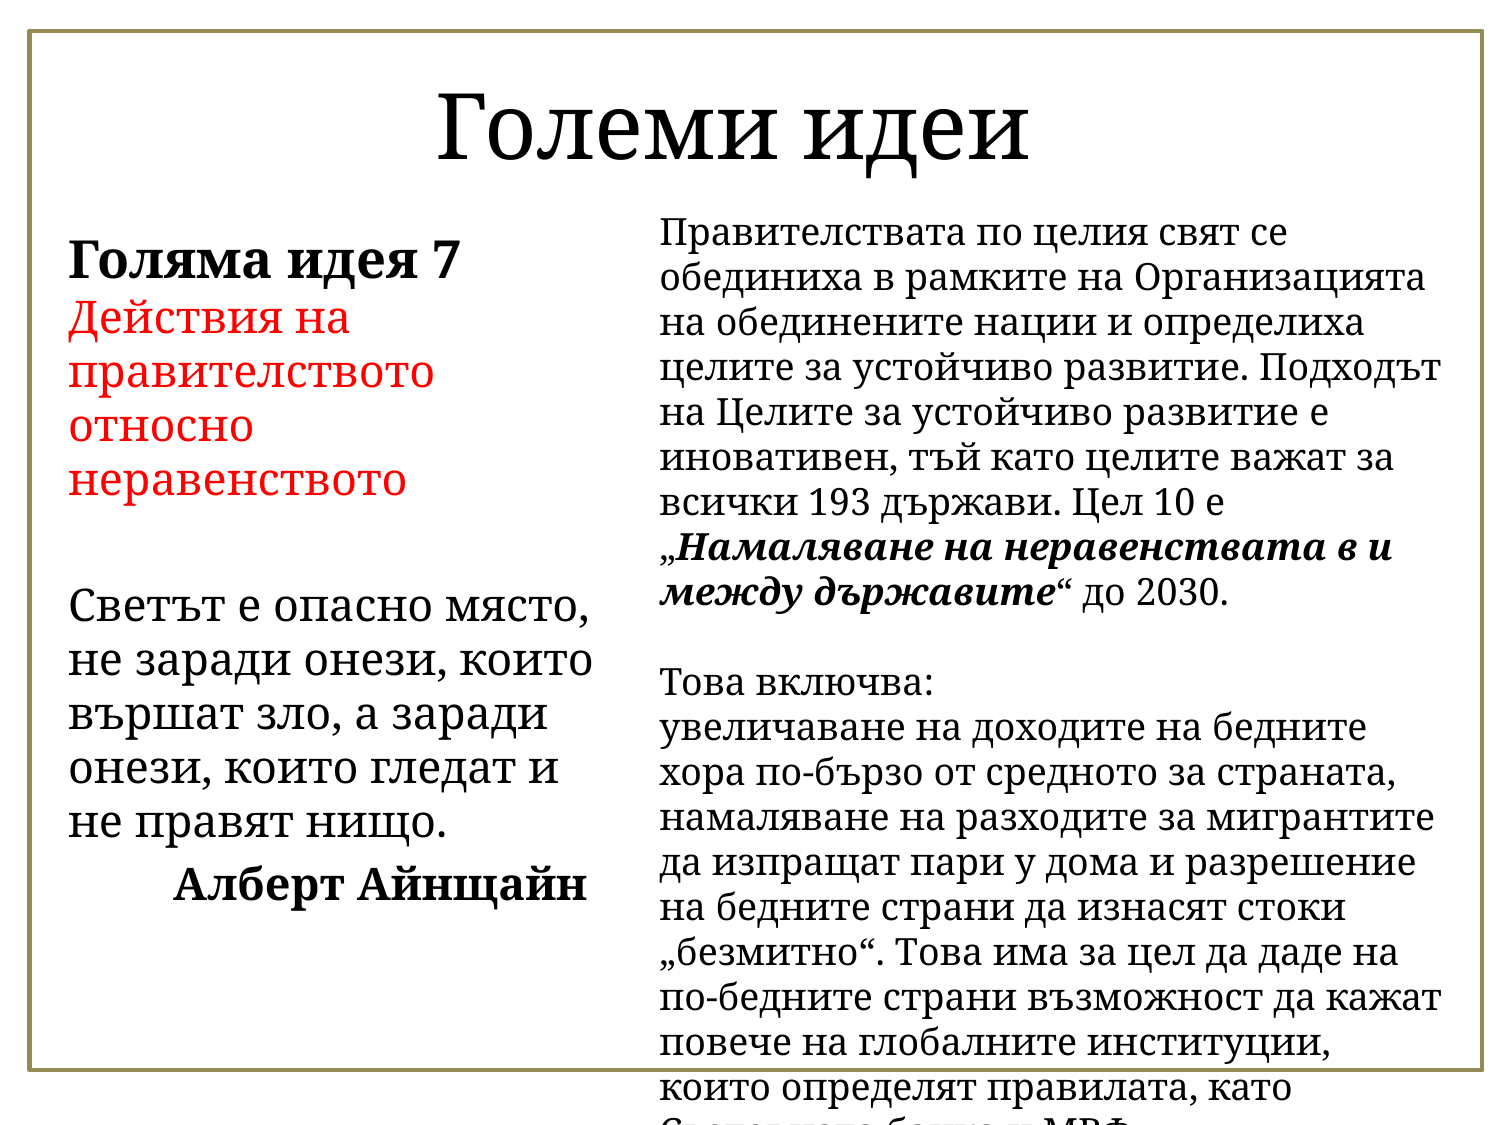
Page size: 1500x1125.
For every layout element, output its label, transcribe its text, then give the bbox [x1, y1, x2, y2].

text_box Правителствата по целия свят се обединиха в рамките на Организацията на обединените нации и определиха целите за устойчиво развитие. Подходът на Целите за устойчиво развитие е иновативен, тъй като целите важат за всички 193 държави. Цел 10 е „Намаляване на неравенствата в и между държавите“ до 2030. Това включва: увеличаване на доходите на бедните хора по-бързо от средното за страната, намаляване на разходите за мигрантите да изпращат пари у дома и разрешение на бедните страни да изнасят стоки „безмитно“. Това има за цел да даде на по-бедните страни възможност да кажат повече на глобалните институции, които определят правилата, като Световната банка и МВФ. [644, 201, 1459, 1125]
text_box Migration takes place internally and internationally. In our time, the biggest international migration flows are from rich to other rich countries, and from poorer to other poorer countries (North-North; South-South). Much migration is short-term; migrants return to their country of origin. An estimated 258 million people live in a country they weren’t born in; this is approx. 3.6% World’s inhabitants (U.N. 2017). “In Europe, the size of the total population would have declined during the period 2000-2015 in the absence of migration.”(UN 2017). [27, 29, 1484, 1072]
list Голяма идея 7 Действия на правителството относно неравенството Светът е опасно място, не заради онези, които вършат зло, а заради онези, които гледат и не правят нищо. Алберт Айнщайн [53, 218, 621, 961]
title Големи идеи [58, 46, 1409, 199]
